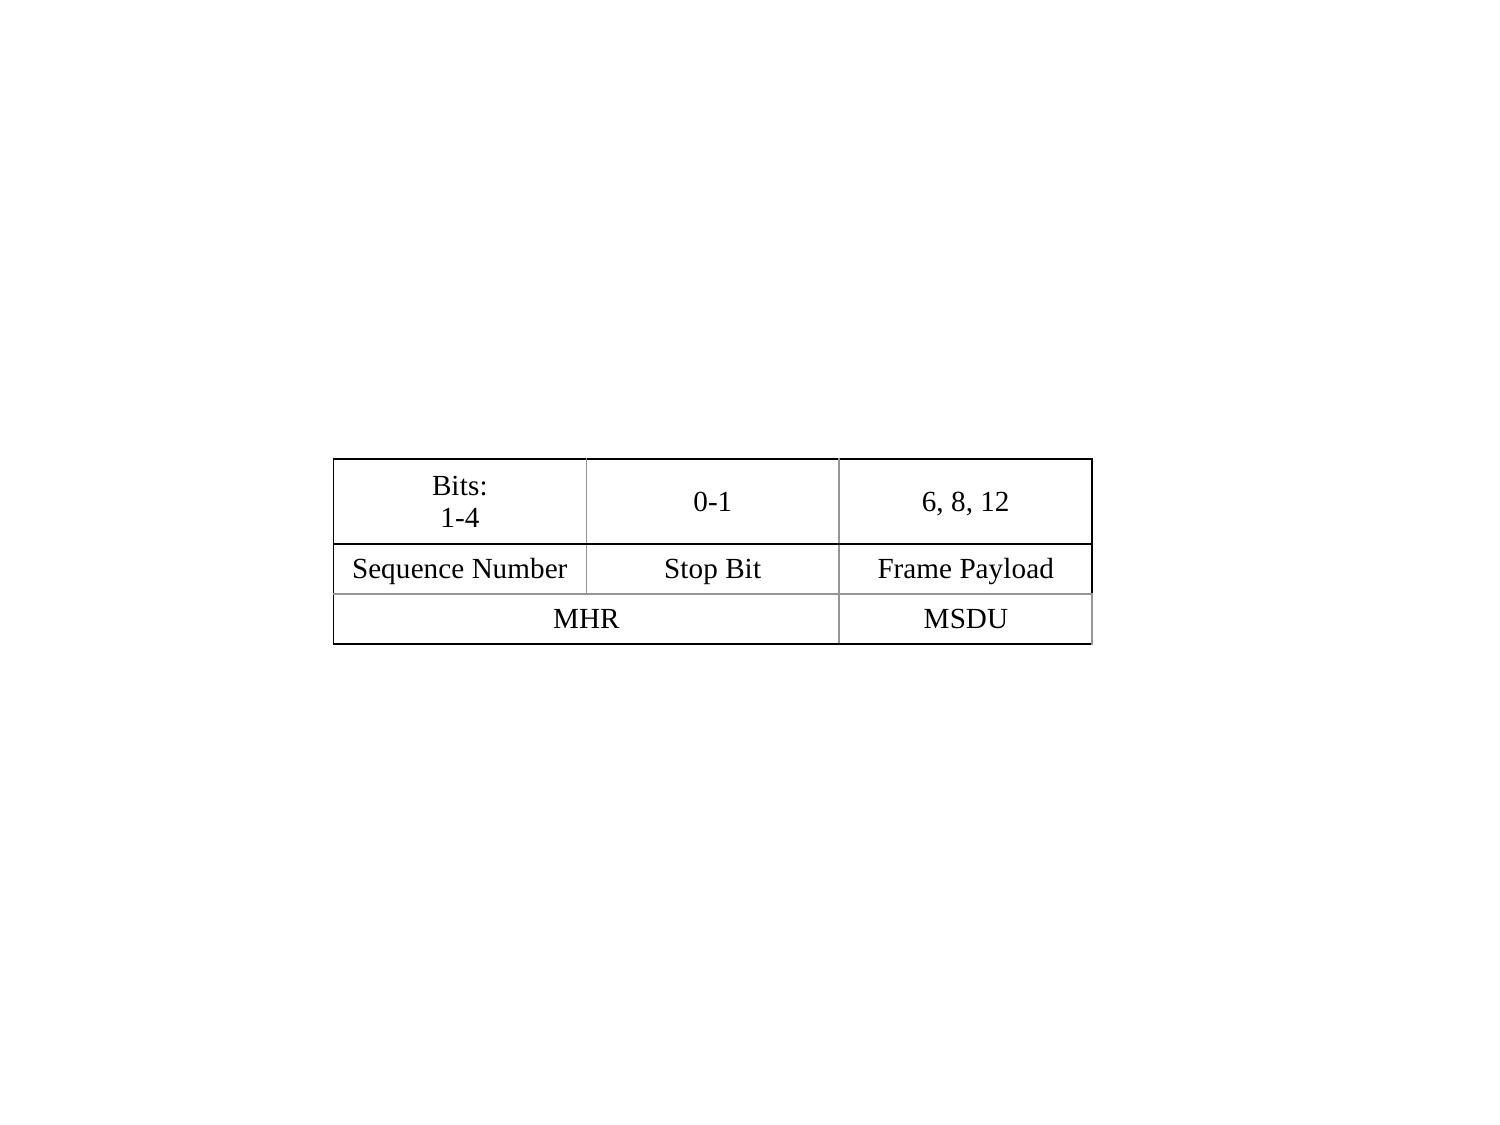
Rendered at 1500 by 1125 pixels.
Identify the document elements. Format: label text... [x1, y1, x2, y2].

table_cell Frame Payload [840, 545, 1091, 593]
table_header 0-1 [587, 460, 838, 543]
table_cell Stop Bit [587, 545, 838, 593]
table_header Bits: 1-4 [334, 460, 586, 543]
table_cell MSDU [840, 595, 1091, 643]
table_cell Sequence Number [334, 545, 586, 593]
table_header 6, 8, 12 [840, 460, 1091, 543]
table_cell MHR [334, 595, 838, 643]
